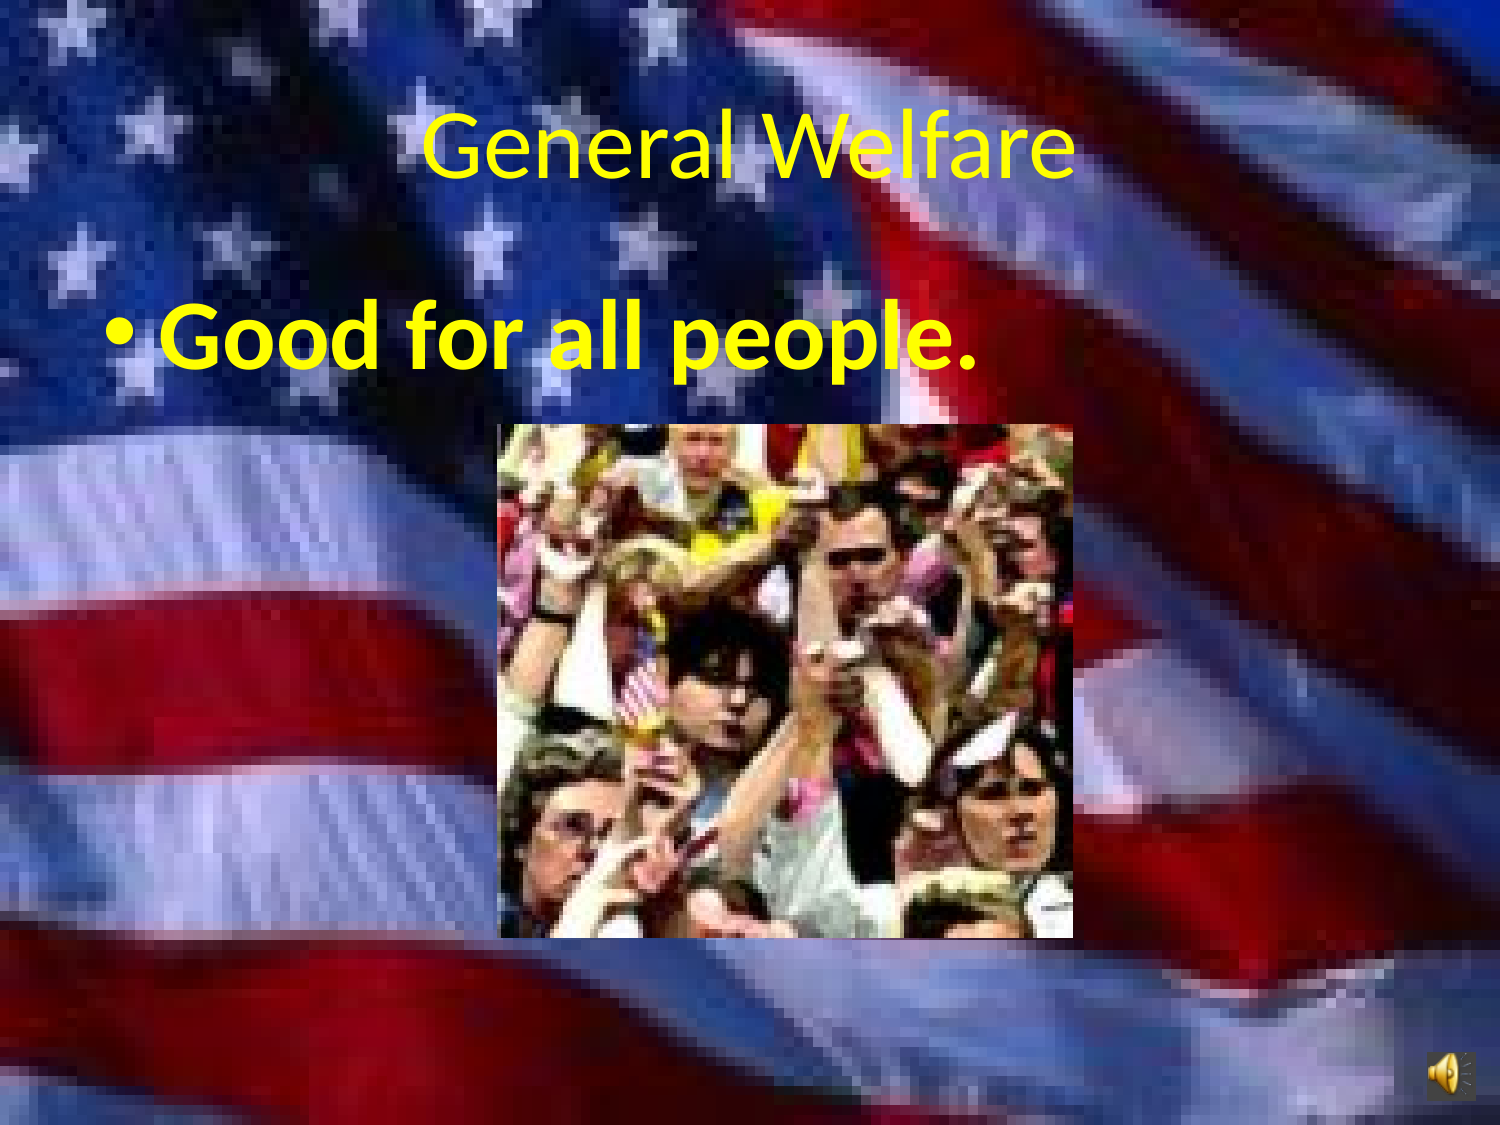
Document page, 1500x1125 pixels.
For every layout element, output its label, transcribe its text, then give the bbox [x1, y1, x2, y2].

list Good for all people. [87, 262, 1400, 475]
picture [0, 0, 1500, 1125]
title General Welfare [75, 45, 1425, 233]
